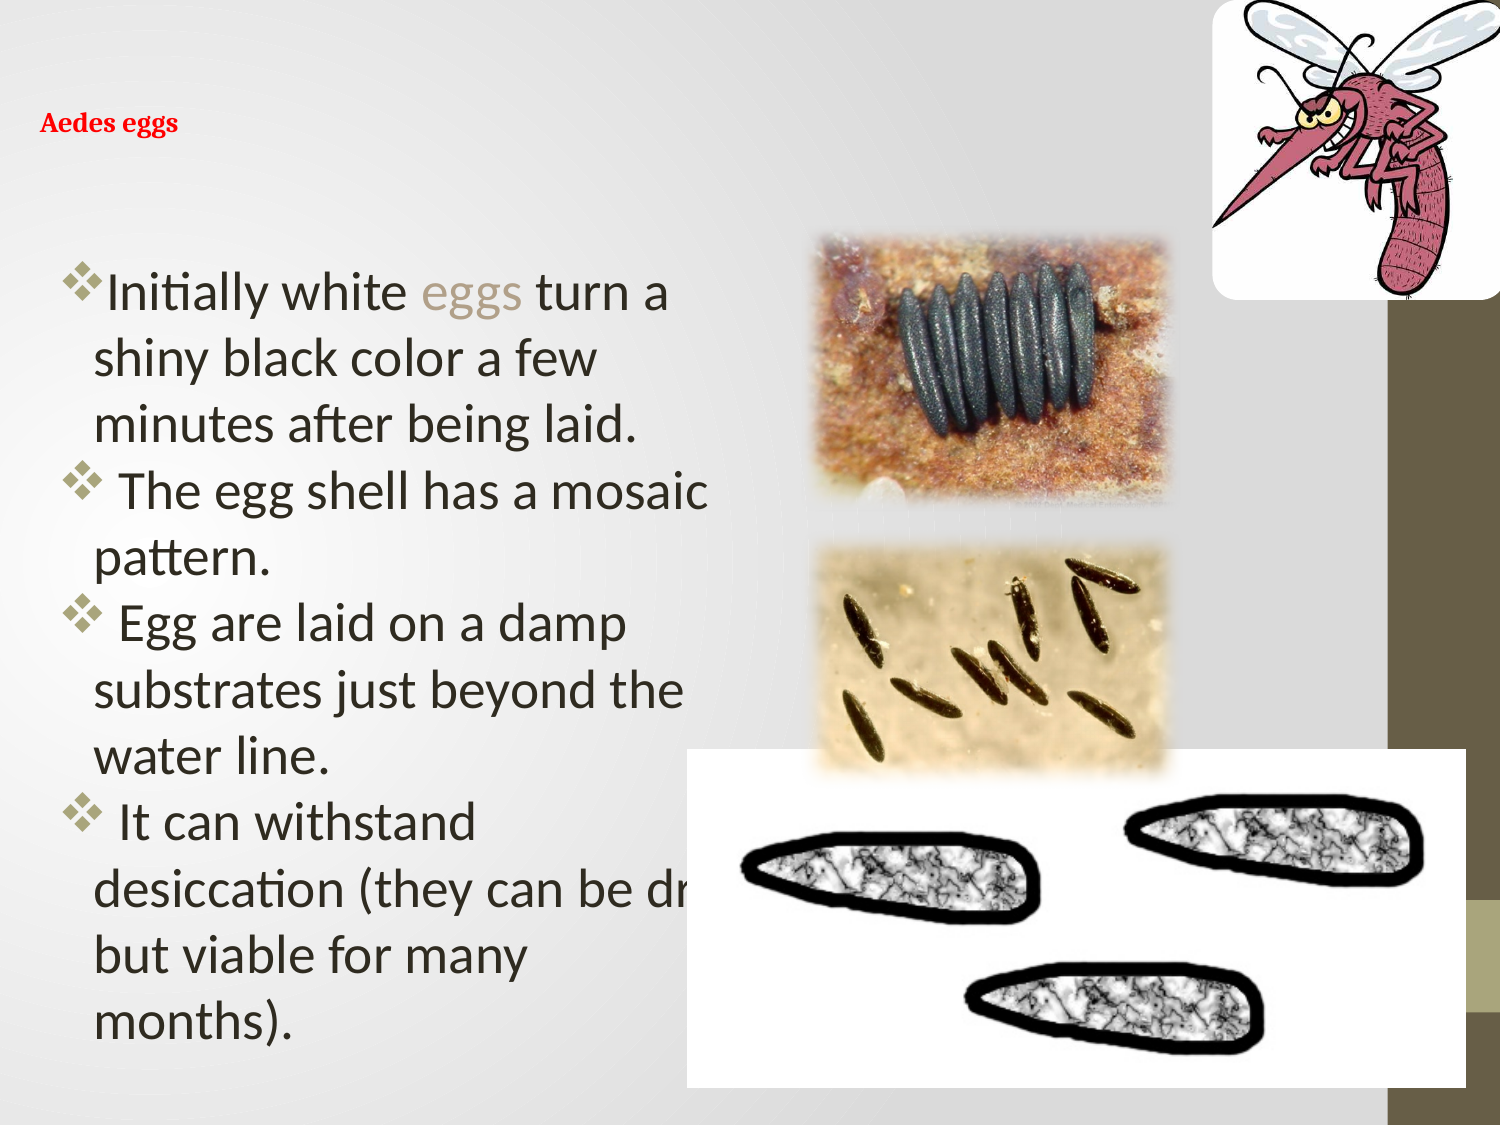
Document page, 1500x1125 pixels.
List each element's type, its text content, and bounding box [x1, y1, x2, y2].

picture [1211, 0, 1500, 301]
picture [799, 224, 1183, 513]
list Initially white eggs turn a shiny black color a few minutes after being laid. The egg shell has a mosaic pattern. Egg are laid on a damp substrates just beyond the water line. It can withstand desiccation (they can be dry but viable for many months). [24, 200, 750, 1063]
title Aedes eggs [24, 62, 1209, 180]
picture [686, 529, 1467, 1088]
